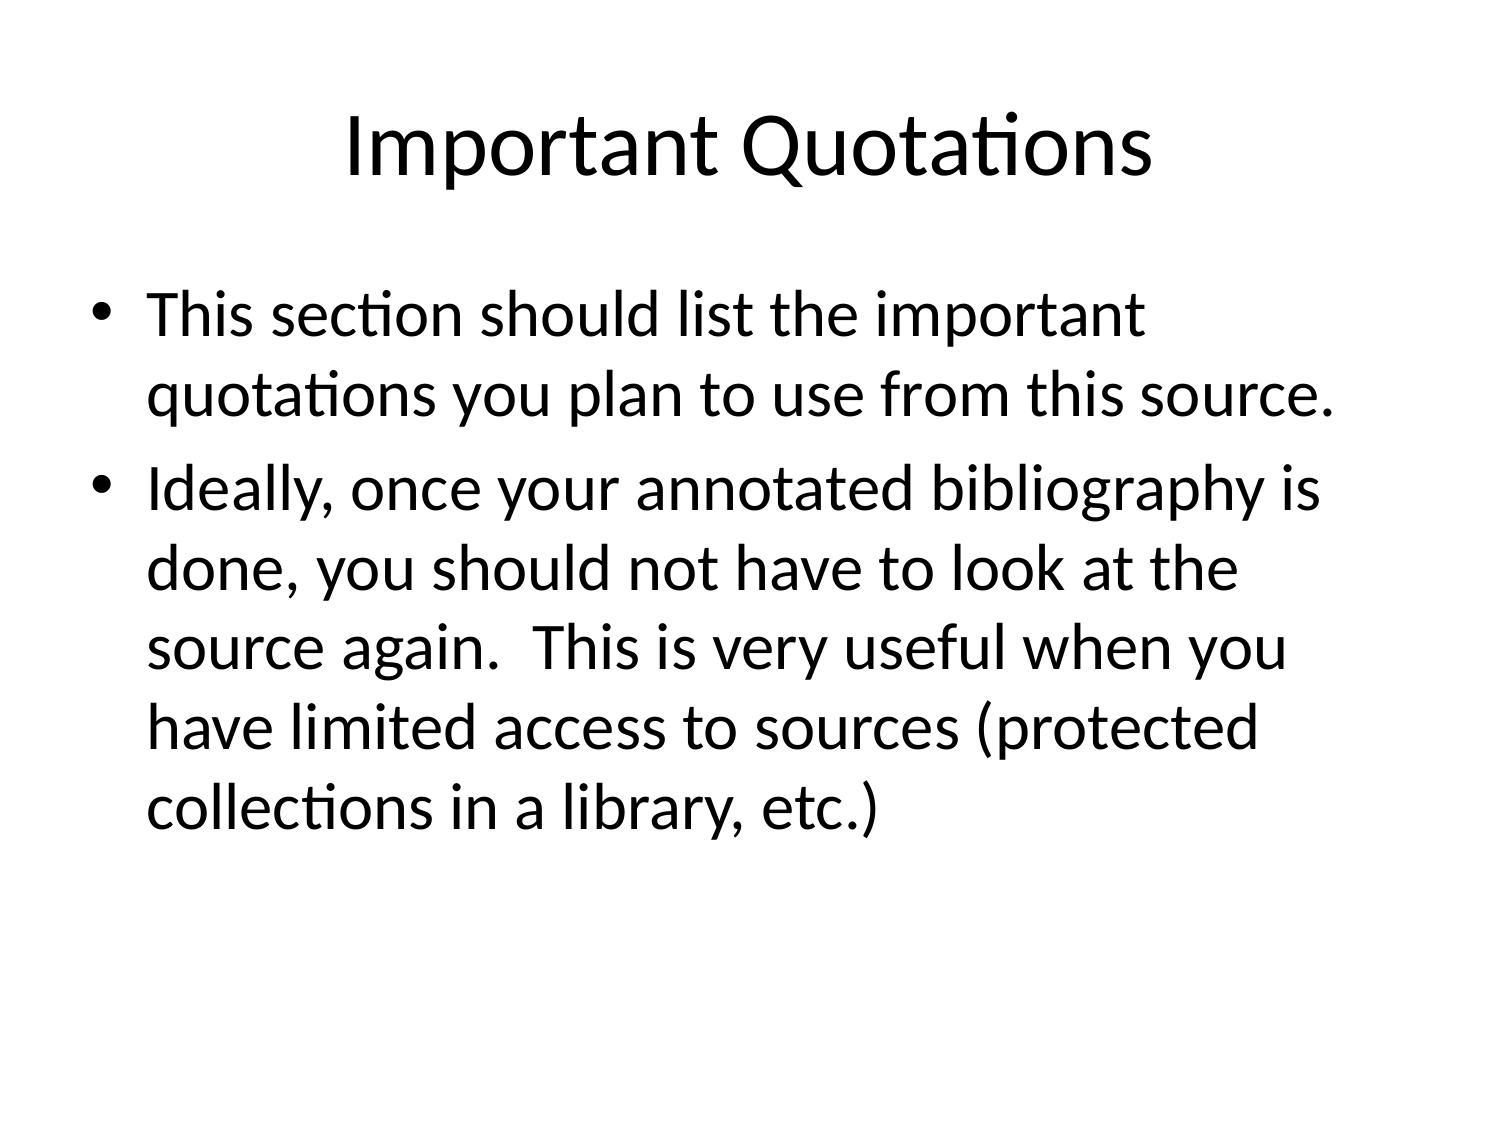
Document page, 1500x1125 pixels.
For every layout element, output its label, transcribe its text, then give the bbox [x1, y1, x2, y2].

title Important Quotations [75, 45, 1425, 233]
list This section should list the important quotations you plan to use from this source. Ideally, once your annotated bibliography is done, you should not have to look at the source again. This is very useful when you have limited access to sources (protected collections in a library, etc.) [75, 262, 1425, 1005]
